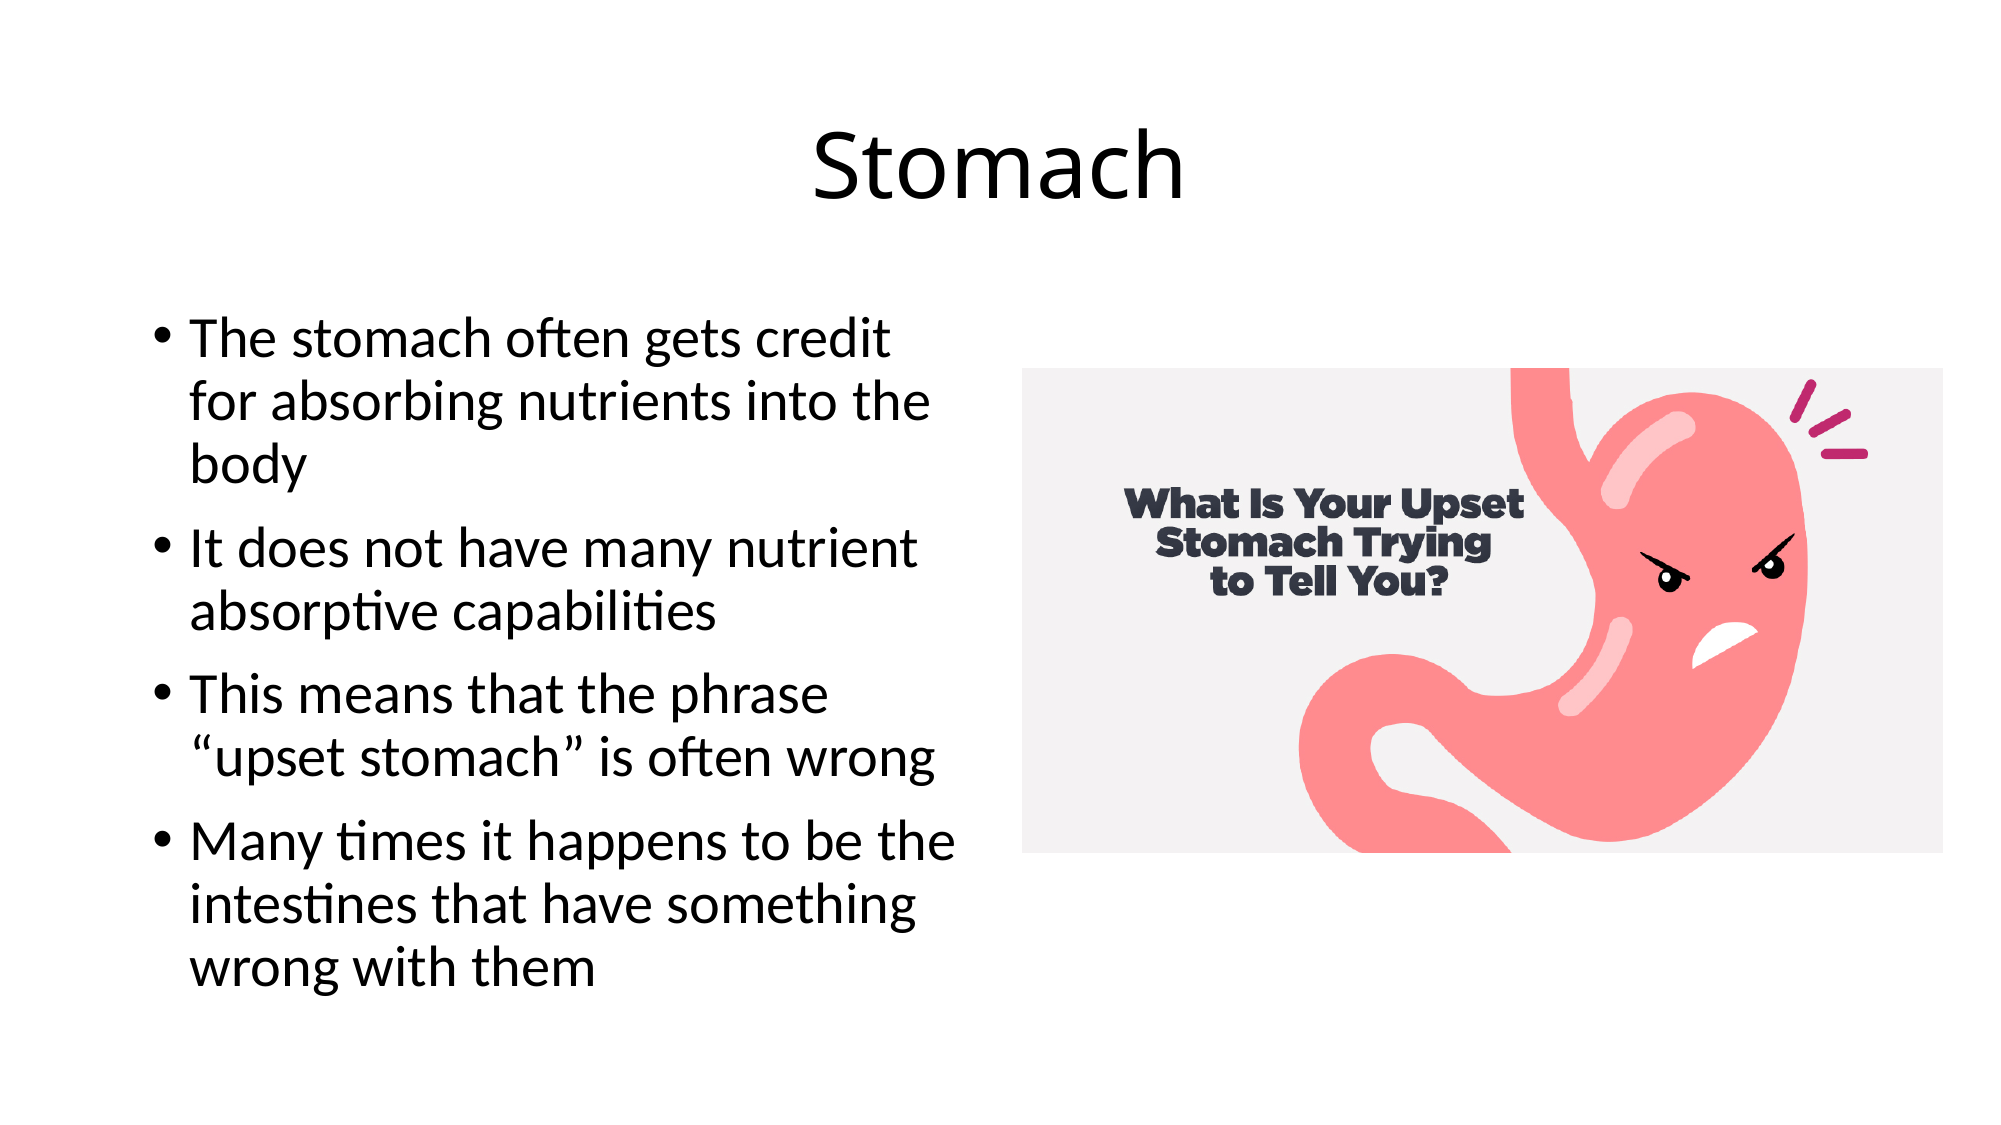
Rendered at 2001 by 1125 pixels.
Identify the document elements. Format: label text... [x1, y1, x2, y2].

list The stomach often gets credit for absorbing nutrients into the body It does not have many nutrient absorptive capabilities This means that the phrase “upset stomach” is often wrong Many times it happens to be the intestines that have something wrong with them [137, 299, 988, 1014]
title Stomach [137, 59, 1863, 278]
picture [1021, 368, 1943, 853]
